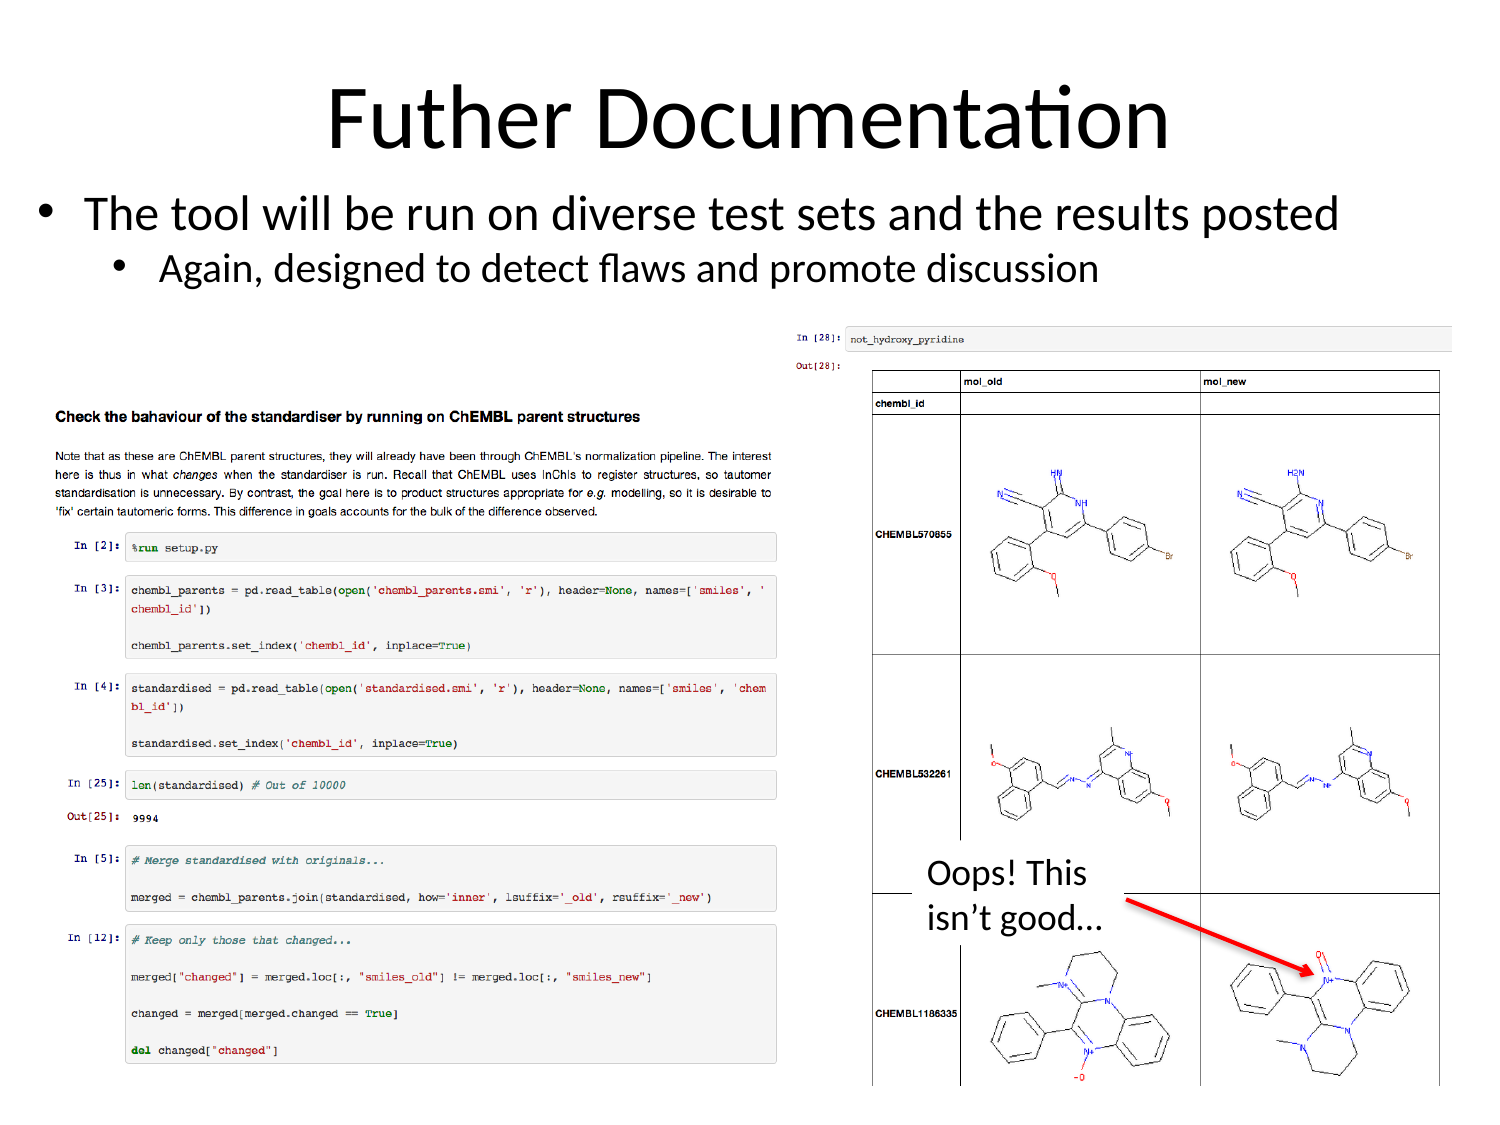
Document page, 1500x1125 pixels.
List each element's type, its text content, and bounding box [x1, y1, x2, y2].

title Futher Documentation [75, 18, 1425, 173]
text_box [911, 840, 1315, 976]
picture [48, 403, 781, 1067]
picture [795, 326, 1452, 1086]
text_box The tool will be run on diverse test sets and the results posted Again, designed to detect flaws and promote discussion [22, 173, 1425, 298]
